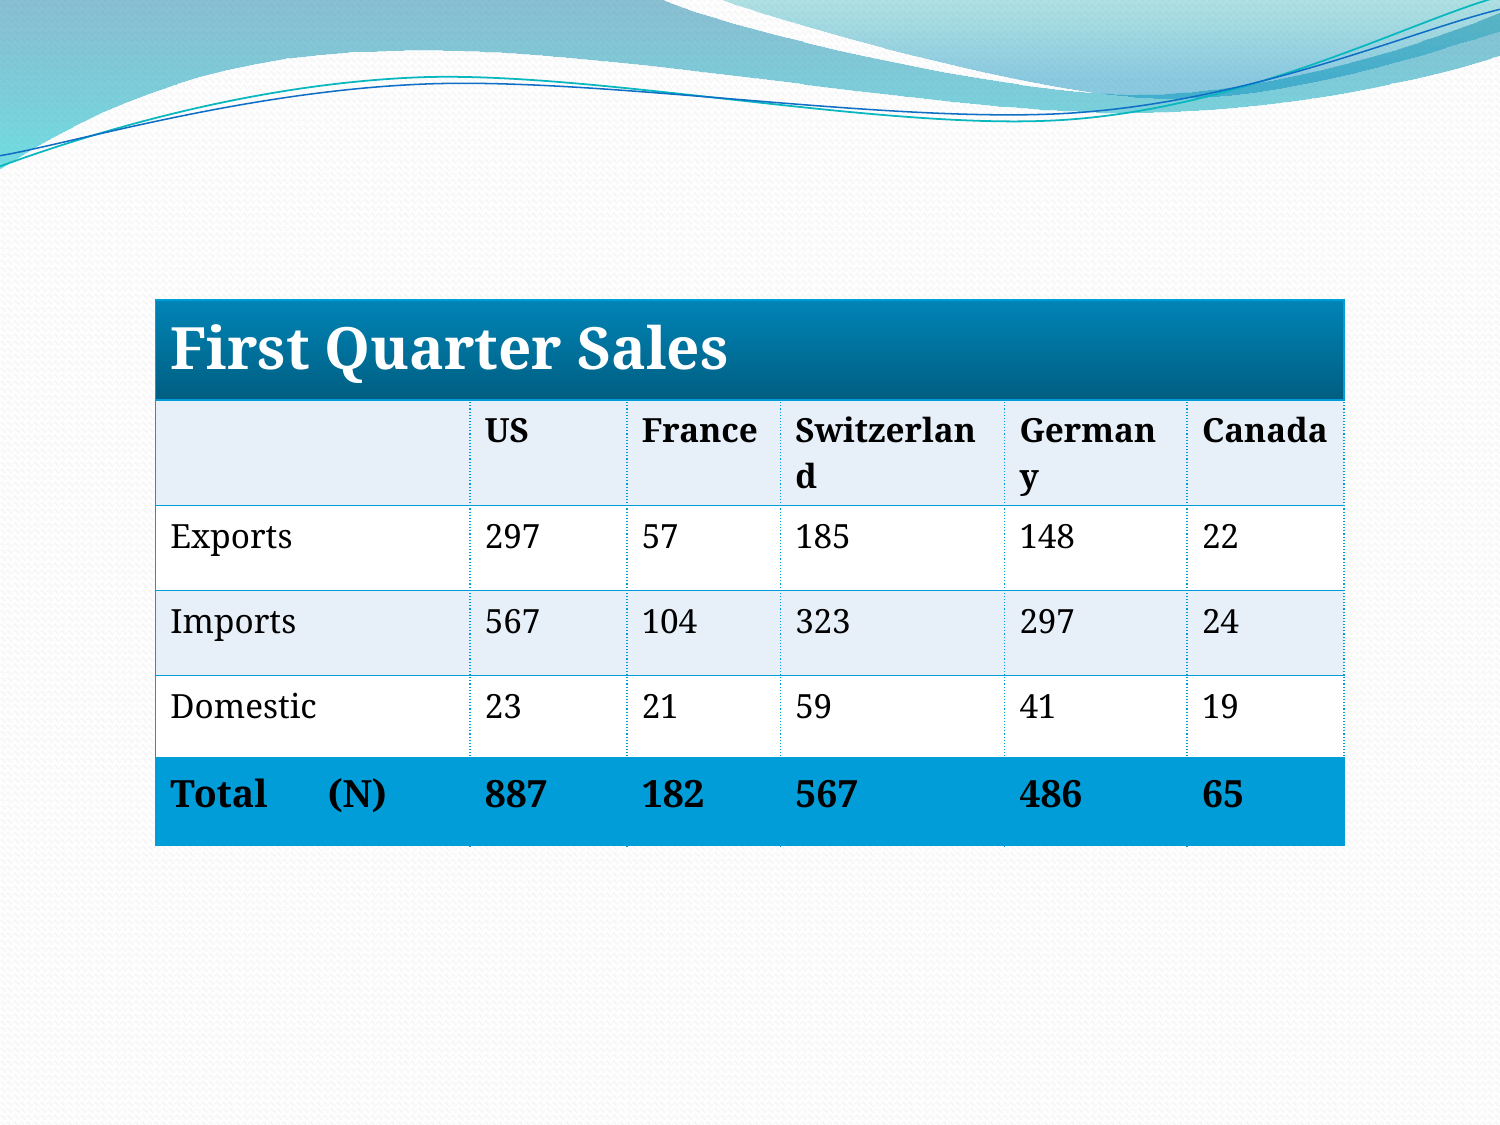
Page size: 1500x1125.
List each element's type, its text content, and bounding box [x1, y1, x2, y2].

table_cell 486 [1005, 764, 1187, 845]
table_cell 182 [627, 764, 780, 845]
table_cell Domestic [156, 676, 470, 757]
table_cell 59 [780, 676, 1005, 757]
table_cell 41 [1005, 676, 1187, 757]
table_cell 19 [1187, 676, 1344, 757]
table_cell 148 [1005, 506, 1187, 590]
table_cell Imports [156, 591, 470, 675]
table_cell 57 [627, 506, 780, 590]
table_cell Exports [156, 506, 470, 590]
table_cell [156, 401, 470, 505]
table_cell 21 [627, 676, 780, 757]
table_cell Canada [1187, 401, 1344, 505]
table_cell 65 [1187, 764, 1343, 845]
table_cell Germany [1005, 401, 1187, 505]
table_cell (N) [313, 764, 470, 845]
table_cell Total [156, 764, 313, 845]
table_cell 22 [1187, 506, 1344, 590]
table_cell 104 [627, 591, 780, 675]
table_cell Switzerland [780, 401, 1005, 505]
table_cell France [627, 401, 780, 505]
table_cell 567 [470, 591, 627, 675]
table_cell 24 [1187, 591, 1344, 675]
table_cell 297 [470, 506, 627, 590]
table_cell 887 [470, 764, 627, 845]
table_cell 297 [1005, 591, 1187, 675]
table_cell 23 [470, 676, 627, 757]
table_cell 567 [780, 764, 1005, 845]
table_cell 323 [780, 591, 1005, 675]
table_cell US [470, 401, 627, 505]
table_header First Quarter Sales [156, 301, 1343, 399]
table_cell 185 [780, 506, 1005, 590]
